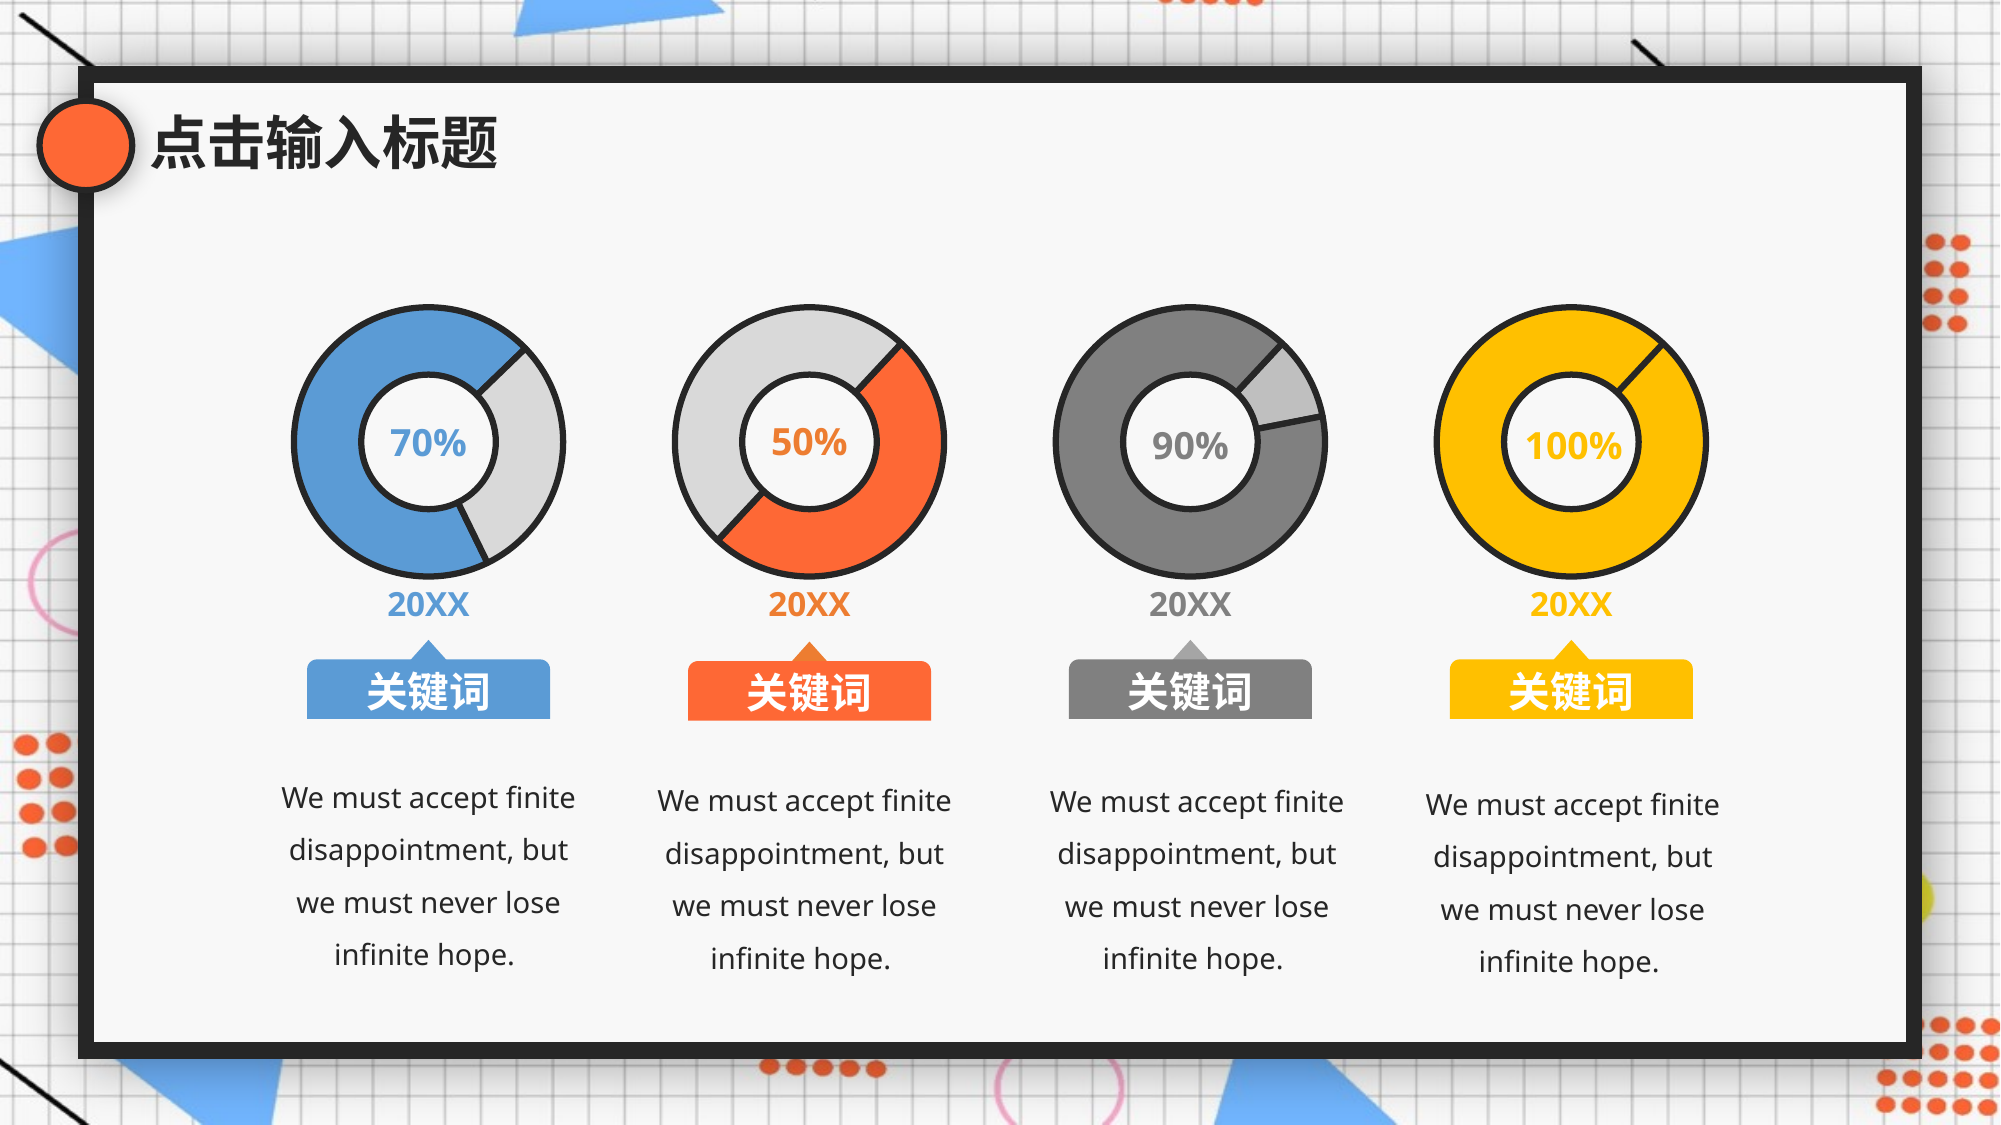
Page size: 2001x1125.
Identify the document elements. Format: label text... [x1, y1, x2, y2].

text_box [85, 73, 1915, 1051]
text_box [253, 301, 1747, 721]
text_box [39, 99, 516, 191]
picture [0, 0, 2001, 1125]
text_box We must accept finite disappointment, but we must never lose infinite hope. [1402, 761, 1744, 986]
text_box We must accept finite disappointment, but we must never lose infinite hope. [258, 754, 599, 979]
text_box We must accept finite disappointment, but we must never lose infinite hope. [1026, 758, 1368, 983]
text_box We must accept finite disappointment, but we must never lose infinite hope. [634, 757, 976, 983]
